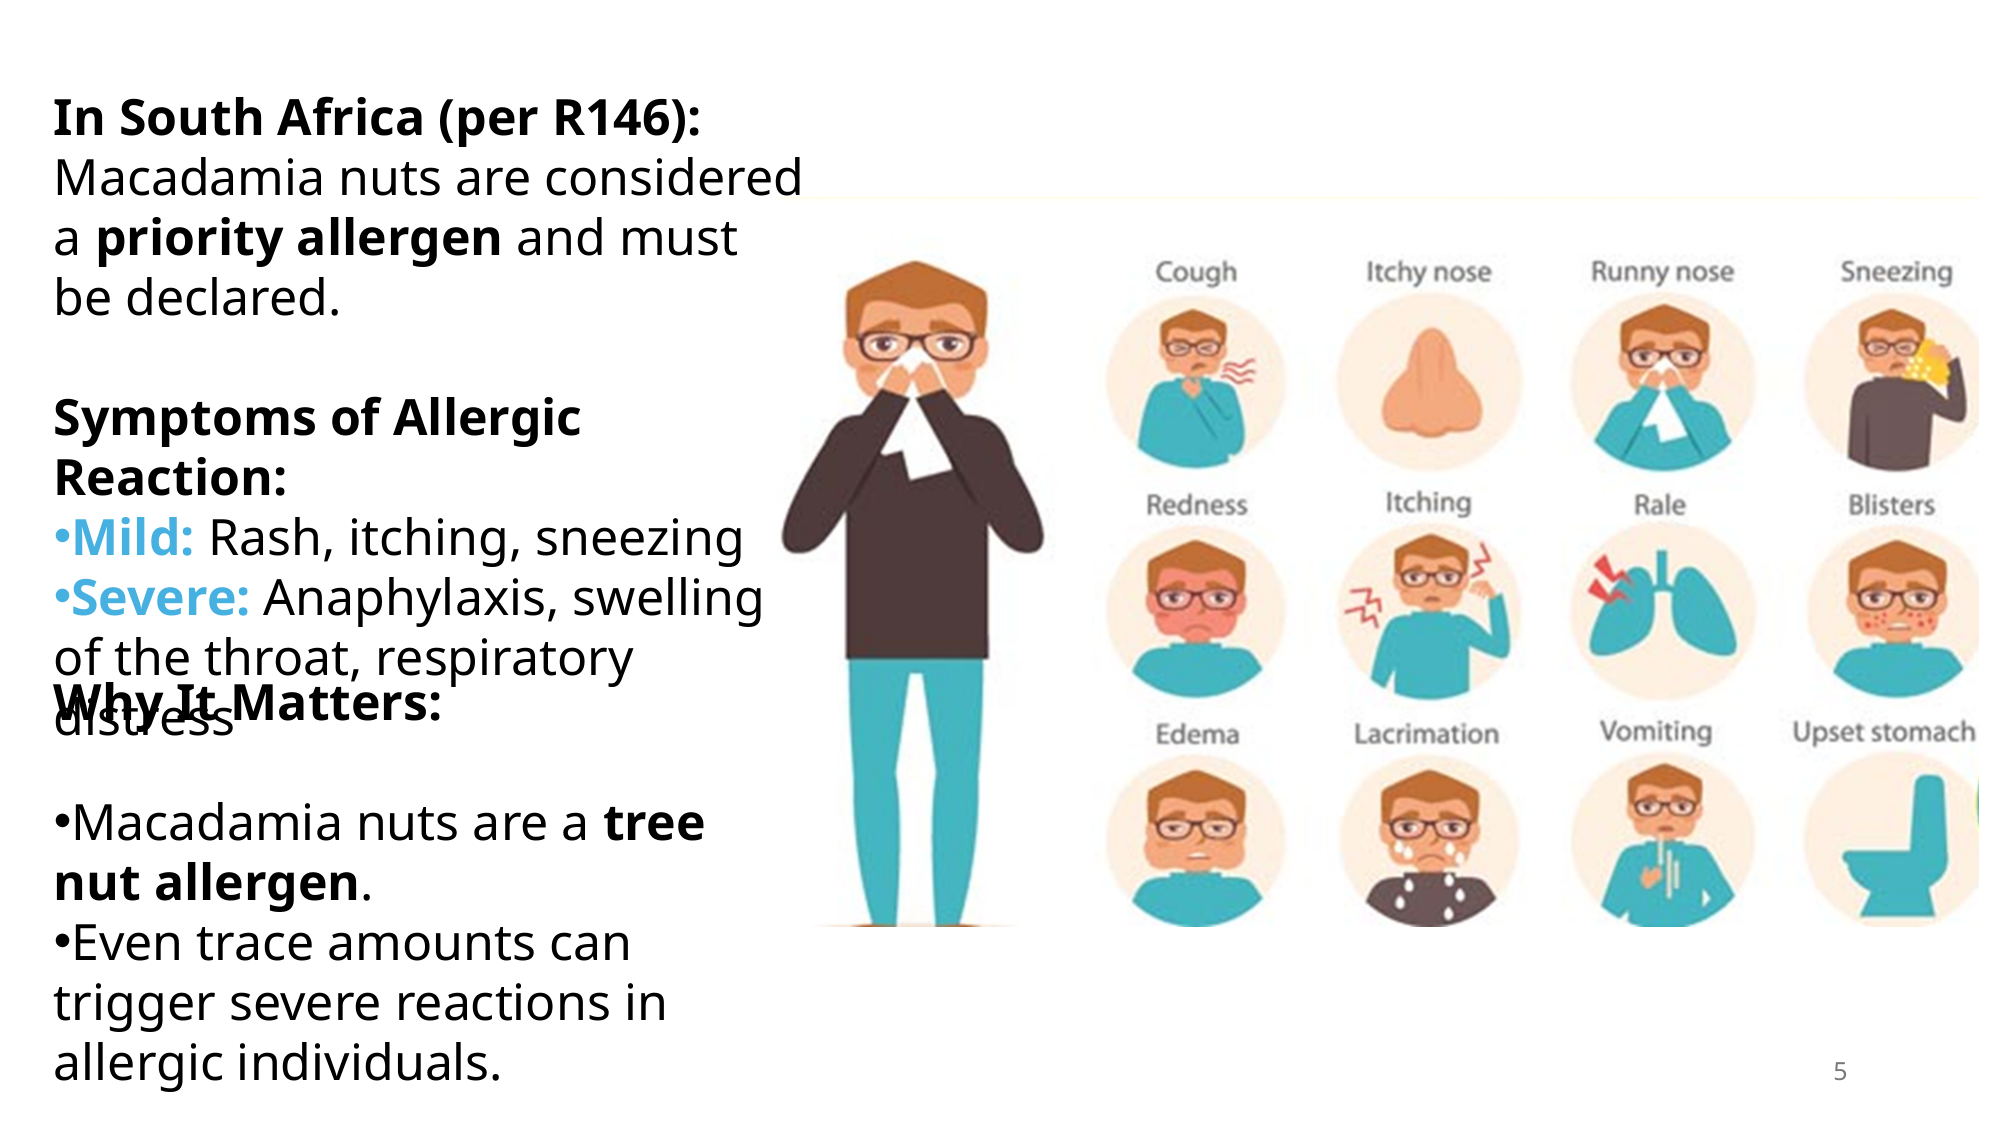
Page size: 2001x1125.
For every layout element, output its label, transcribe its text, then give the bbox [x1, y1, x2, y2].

text_box In South Africa (per R146): Macadamia nuts are considered a priority allergen and must be declared. Symptoms of Allergic Reaction: Mild: Rash, itching, sneezing Severe: Anaphylaxis, swelling of the throat, respiratory distress [39, 77, 824, 663]
picture [776, 197, 1980, 928]
text_box Why It Matters: Macadamia nuts are a tree nut allergen. Even trace amounts can trigger severe reactions in allergic individuals. [39, 663, 799, 1099]
slide_number 5 [1412, 1042, 1863, 1103]
